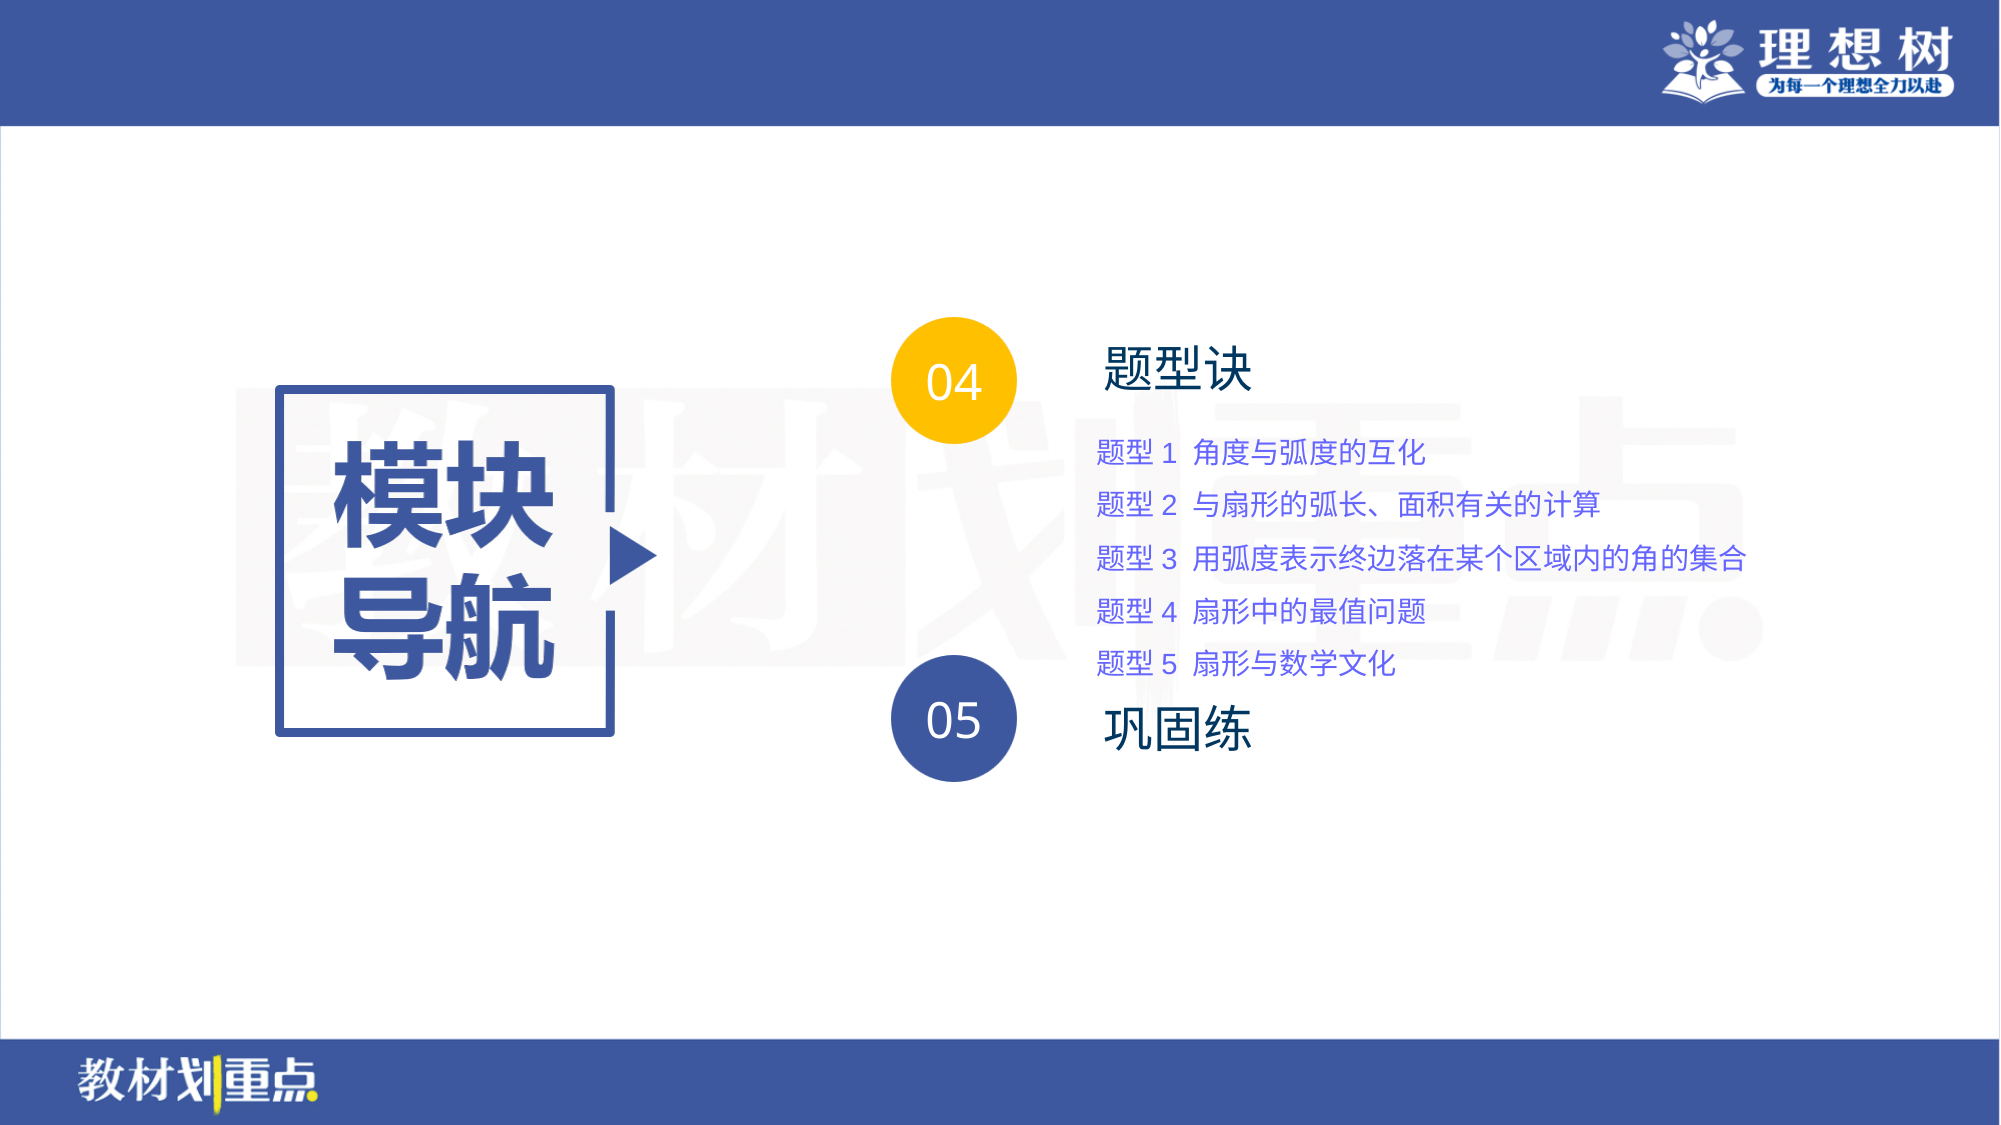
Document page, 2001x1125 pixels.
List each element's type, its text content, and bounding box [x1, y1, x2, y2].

text_box 题型4 扇形中的最值问题 [1096, 587, 1983, 634]
text_box 题型1 角度与弧度的互化 [1096, 428, 1983, 475]
text_box 题型2 与扇形的弧长、面积有关的计算 [1096, 480, 1983, 528]
picture [0, 0, 2000, 1125]
text_box 题型3 用弧度表示终边落在某个区域内的角的集合 [1096, 534, 1983, 582]
text_box 题型5 扇形与数学文化 [1096, 639, 1983, 687]
